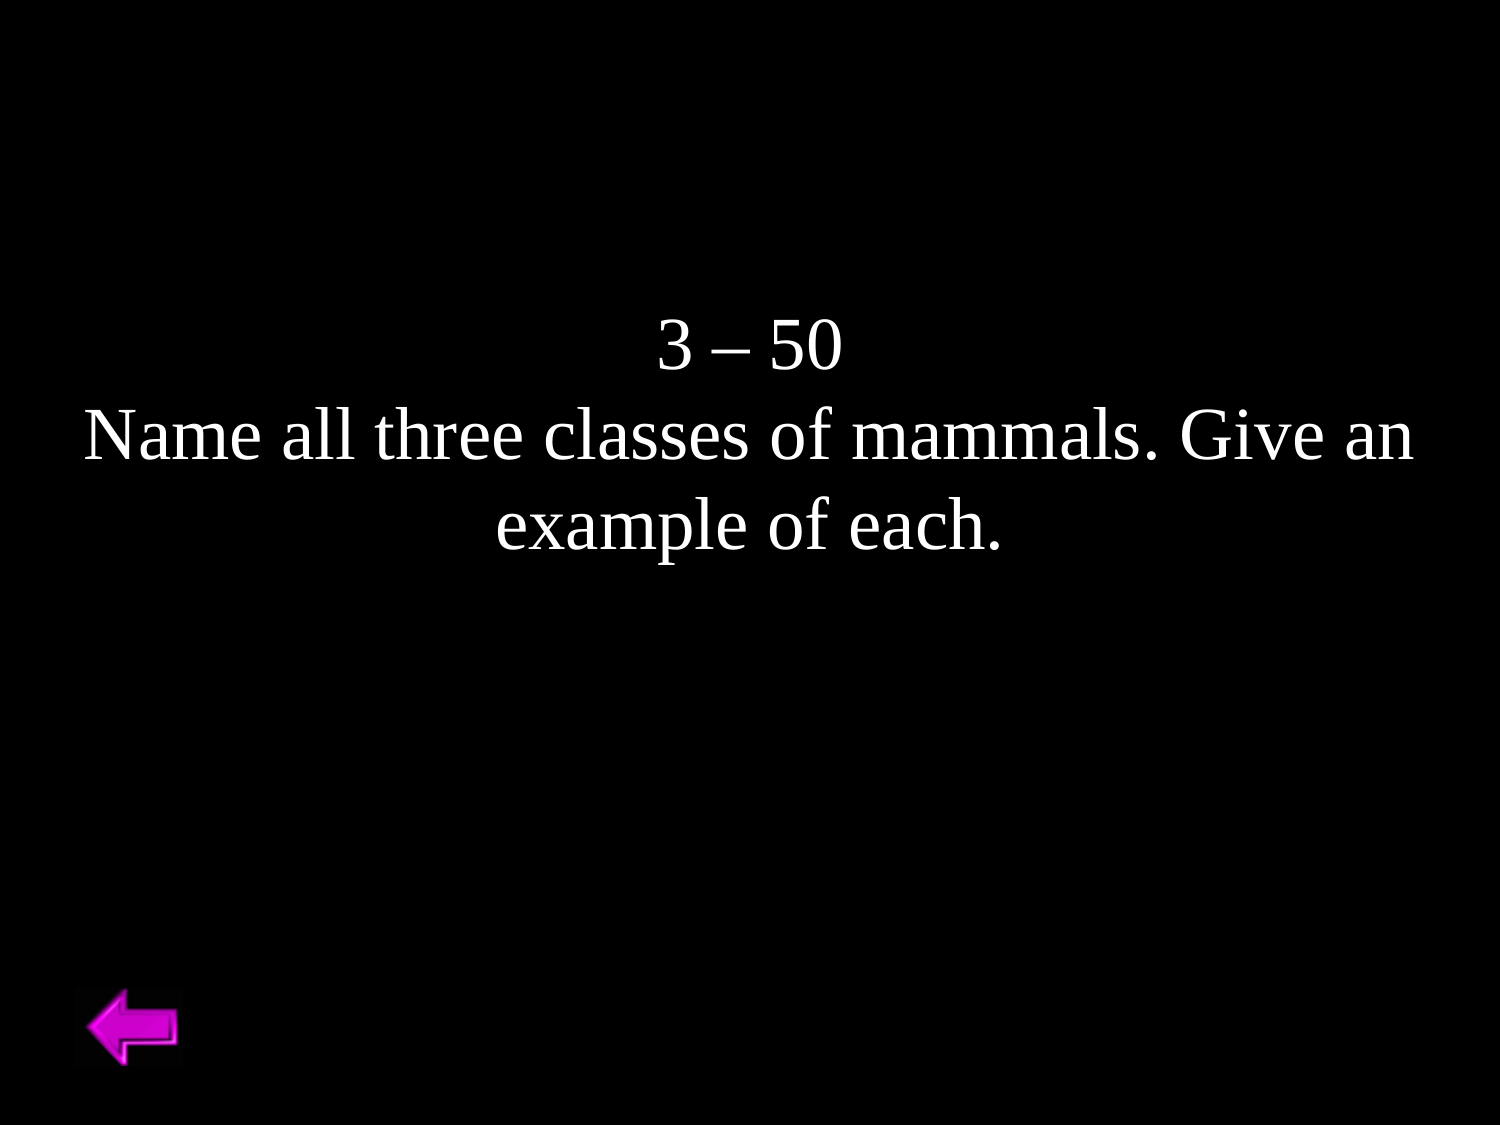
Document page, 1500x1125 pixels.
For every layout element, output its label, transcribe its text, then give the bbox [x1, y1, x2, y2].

text_box 3 – 50 Name all three classes of mammals. Give an example of each. [24, 287, 1475, 573]
picture [74, 987, 183, 1066]
